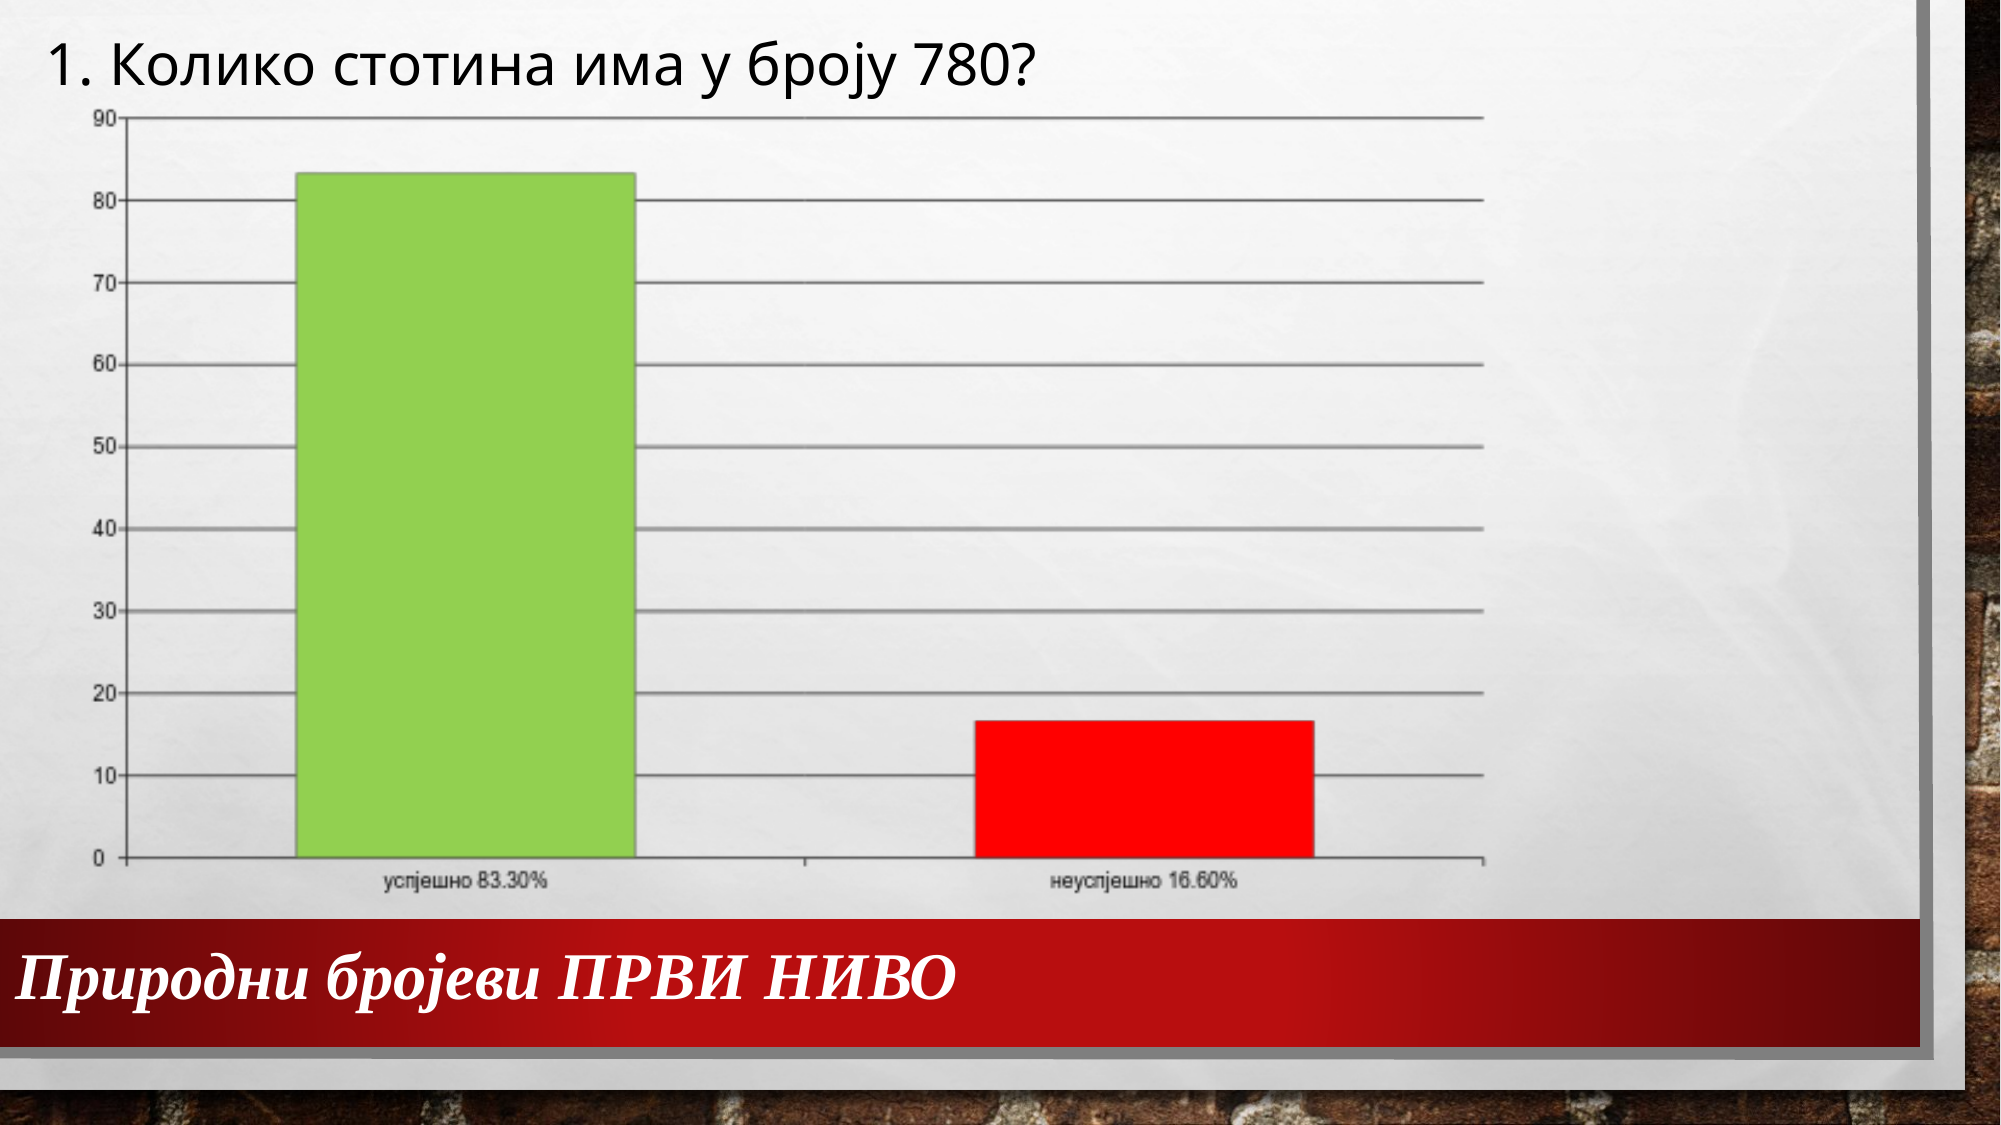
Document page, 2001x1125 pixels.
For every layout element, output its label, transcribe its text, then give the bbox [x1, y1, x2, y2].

title 1. Колико стотина има у броју 780? [0, 0, 1600, 125]
text_box Природни бројеви ПРВИ НИВО [0, 924, 1213, 1021]
picture [0, 0, 1921, 1048]
picture [0, 0, 2001, 1125]
